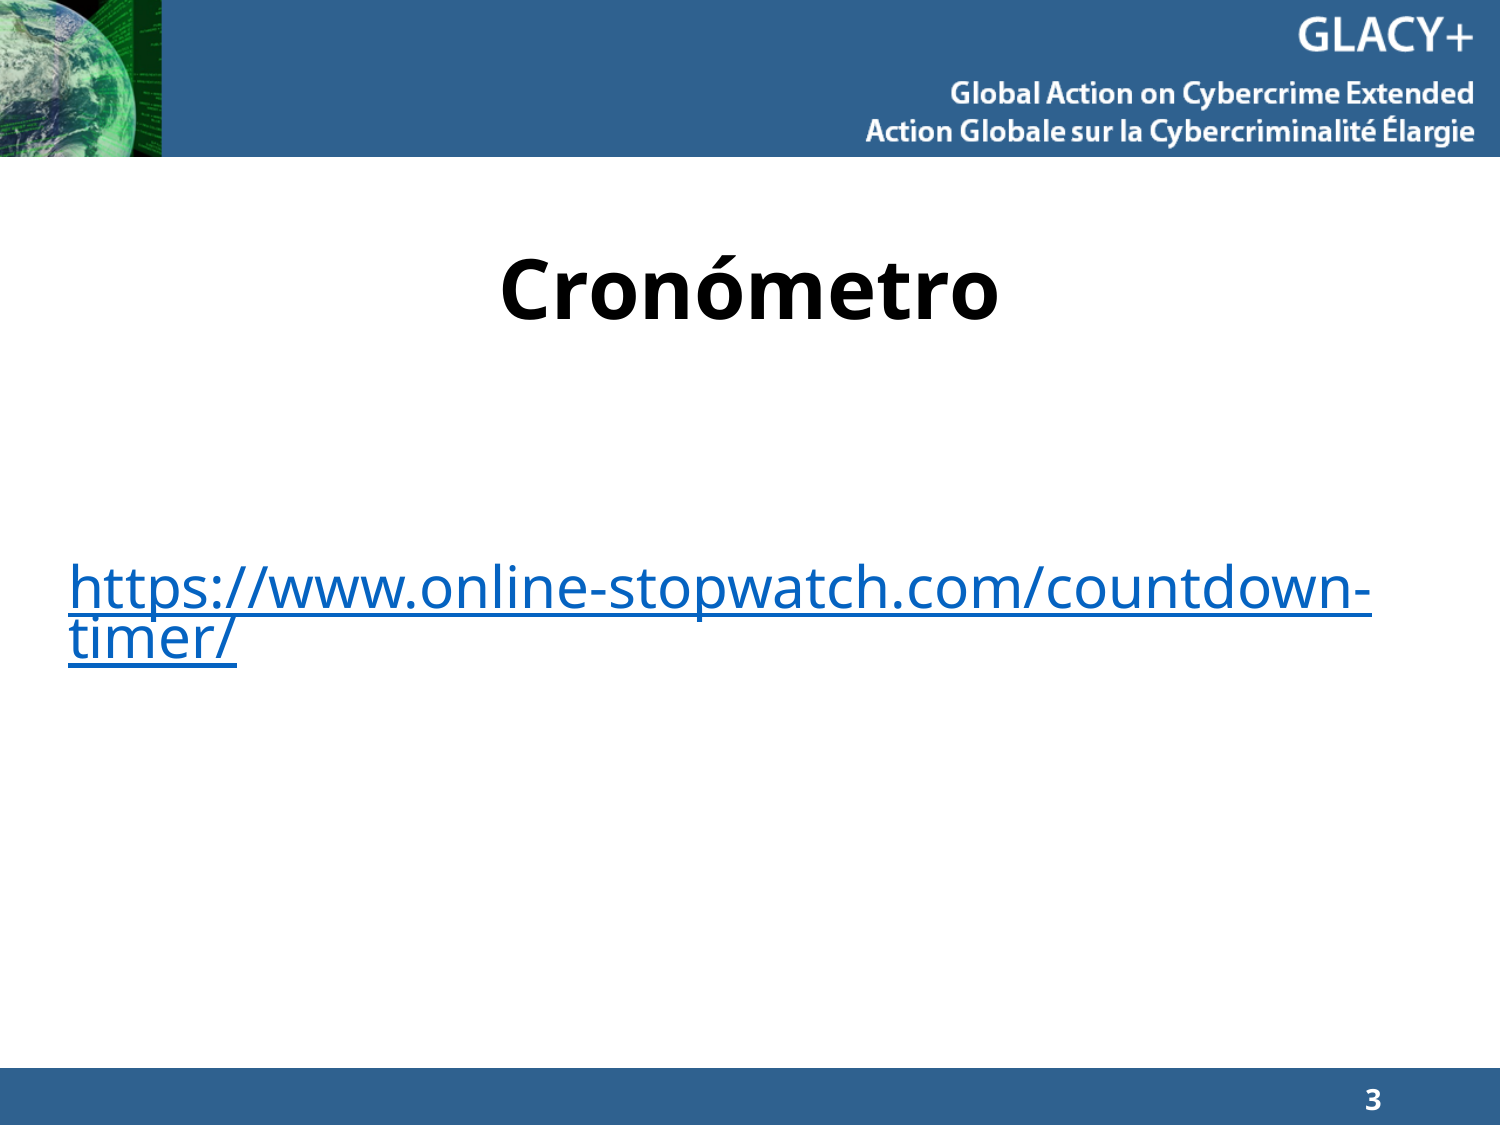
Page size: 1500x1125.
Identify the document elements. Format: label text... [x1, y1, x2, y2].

list https://www.online-stopwatch.com/countdown-timer/ [53, 382, 1404, 1125]
slide_number 3 [1059, 1071, 1397, 1125]
picture [0, 0, 1500, 157]
title Cronómetro [103, 197, 1397, 382]
